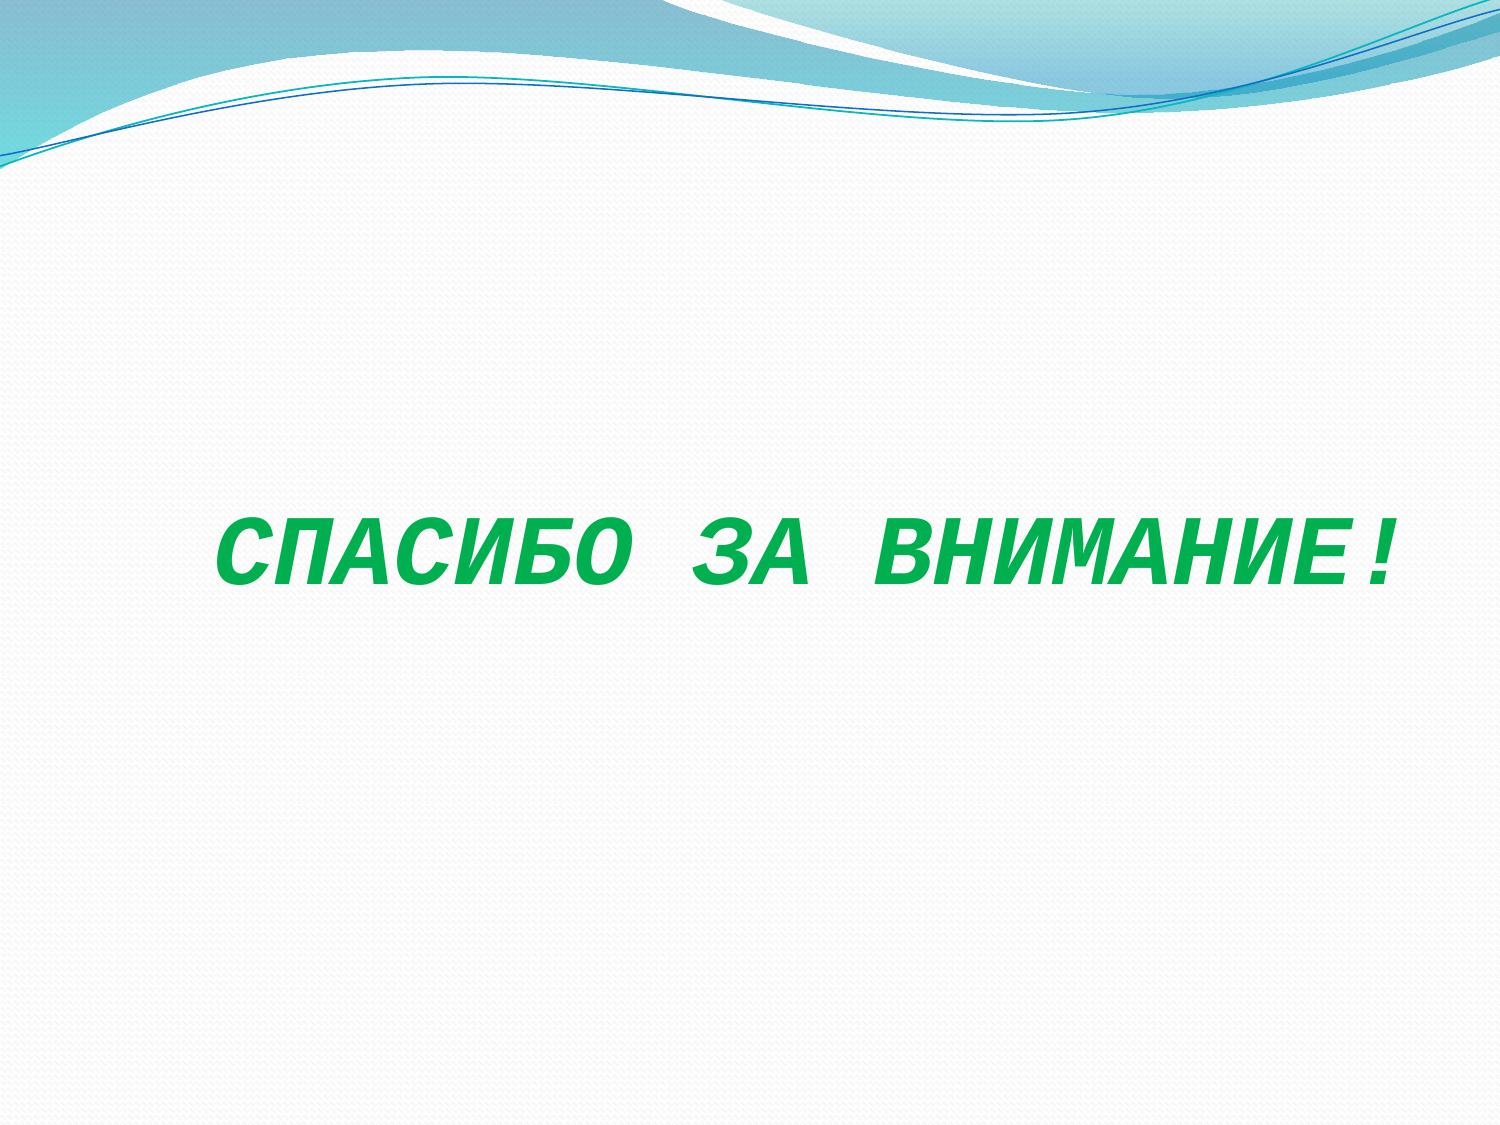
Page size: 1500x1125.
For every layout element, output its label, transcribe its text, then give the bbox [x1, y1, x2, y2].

title СПАСИБО ЗА ВНИМАНИЕ! [70, 245, 1477, 605]
